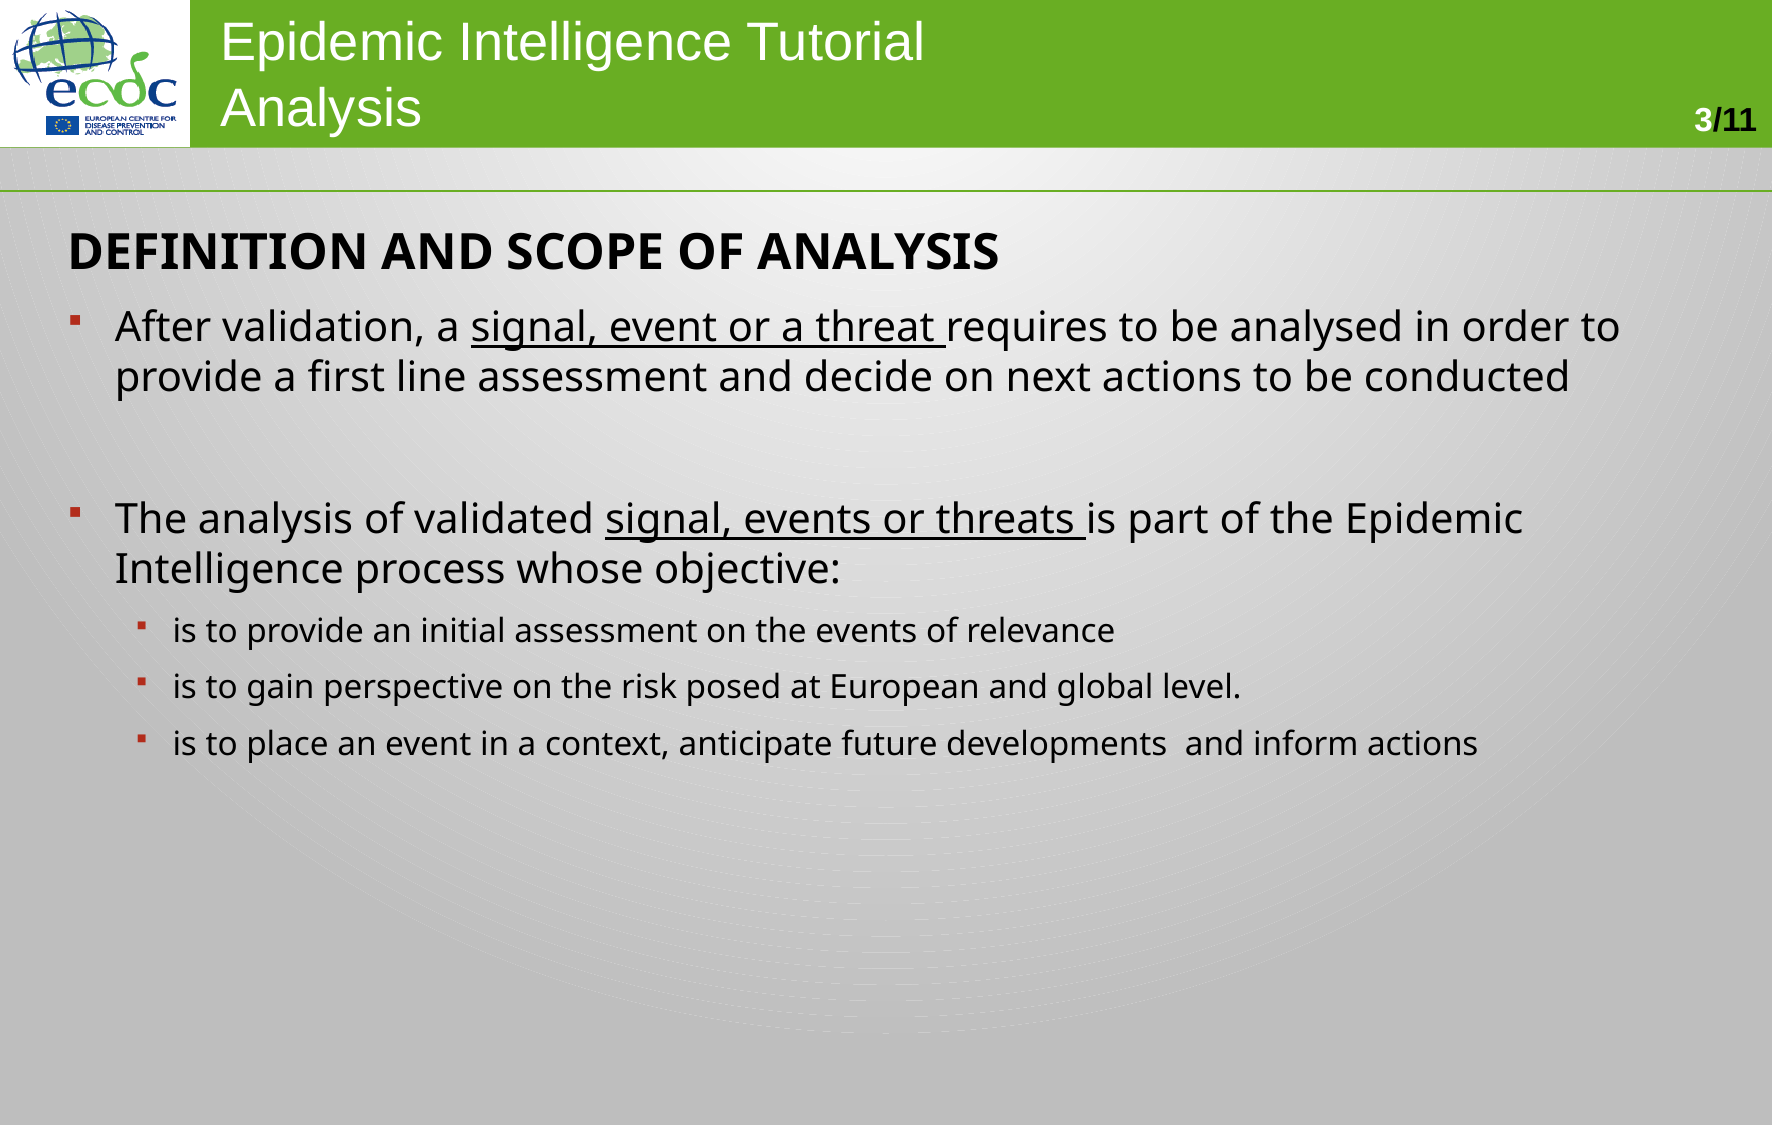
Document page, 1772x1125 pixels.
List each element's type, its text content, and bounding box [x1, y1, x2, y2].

list DEFINITION AND SCOPE OF ANALYSIS After validation, a signal, event or a threat requires to be analysed in order to provide a first line assessment and decide on next actions to be conducted The analysis of validated signal, events or threats is part of the Epidemic Intelligence process whose objective: is to provide an initial assessment on the events of relevance is to gain perspective on the risk posed at European and global level. is to place an event in a context, anticipate future developments and inform actions [53, 212, 1714, 973]
picture [0, 0, 190, 147]
